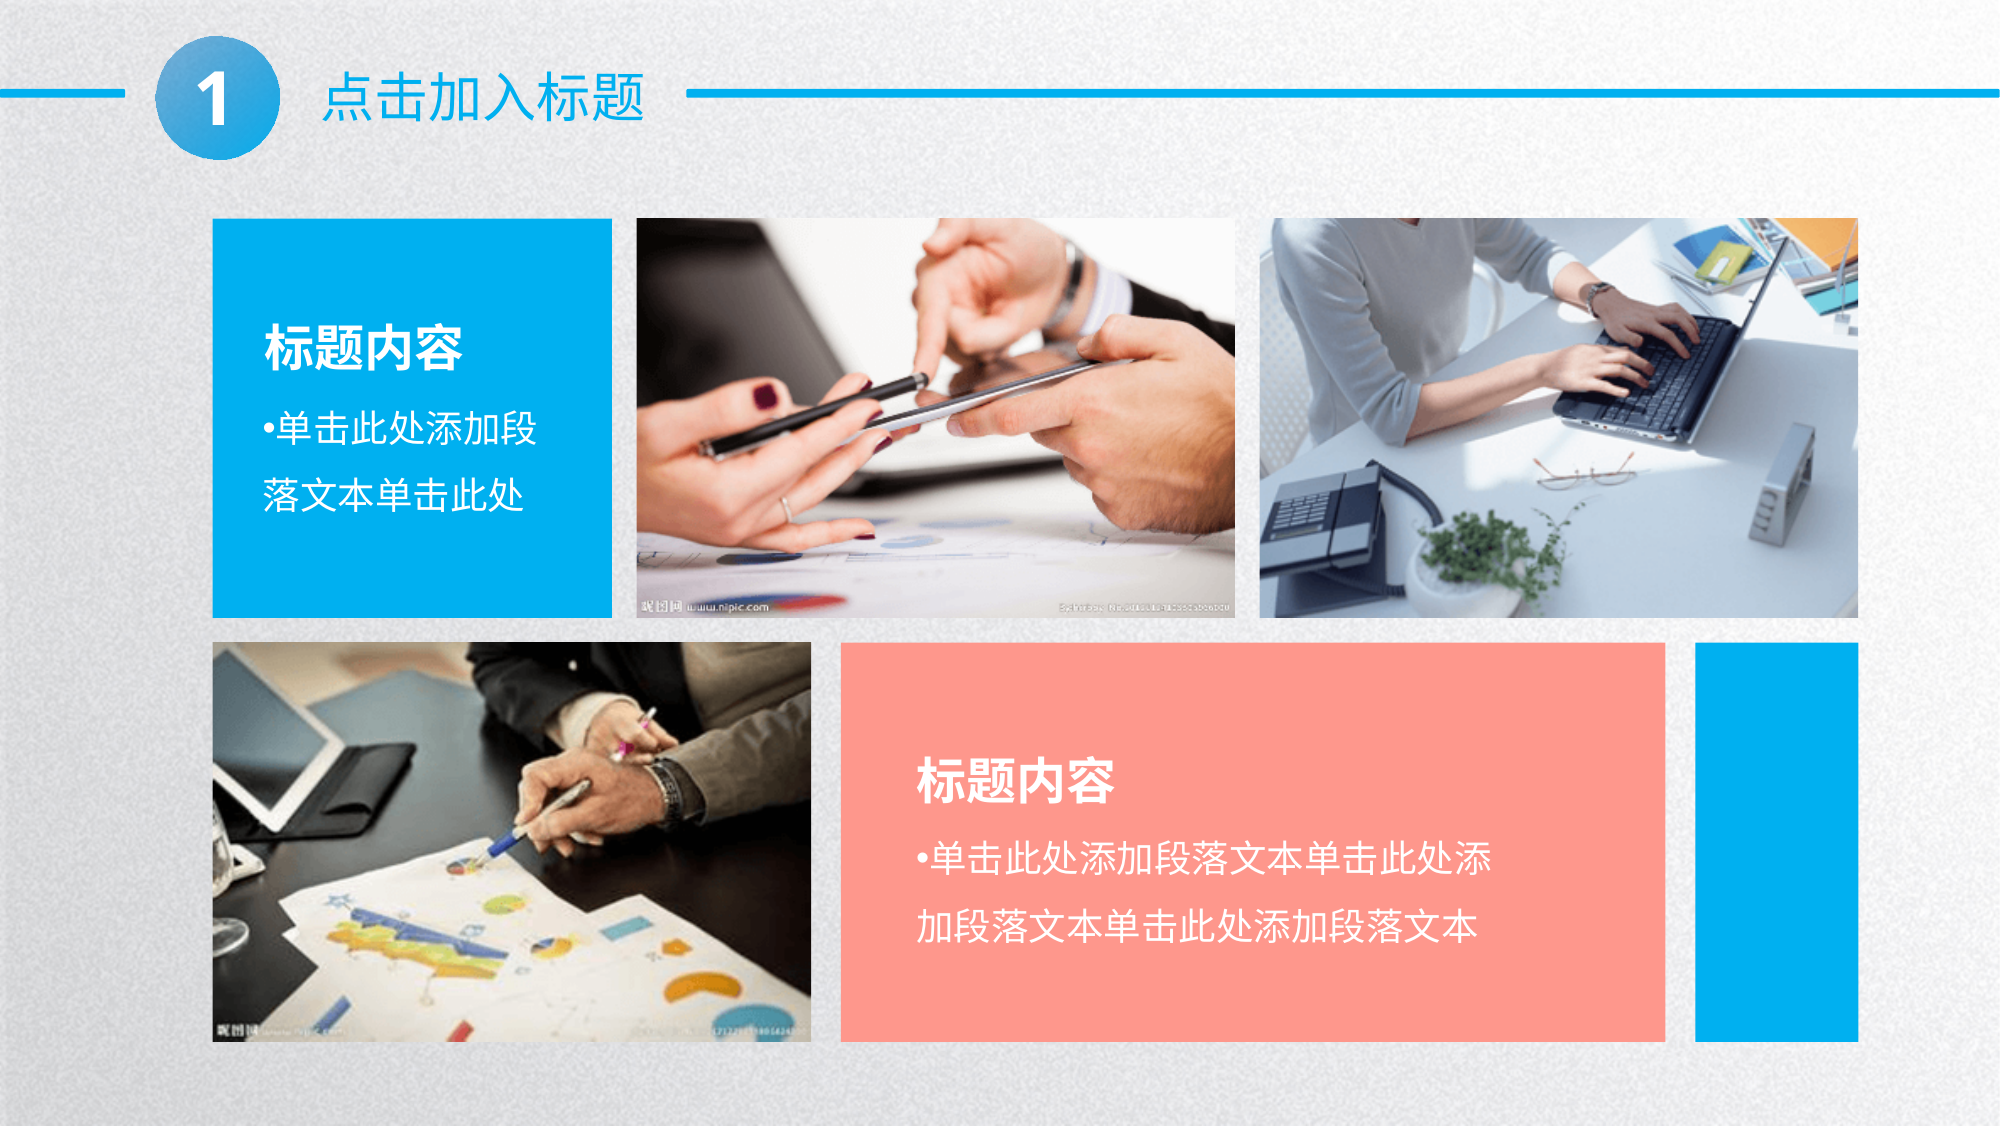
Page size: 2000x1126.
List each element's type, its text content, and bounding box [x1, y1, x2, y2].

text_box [0, 88, 111, 98]
picture [0, 98, 2000, 1126]
picture [0, 0, 2000, 88]
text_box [319, 88, 2000, 98]
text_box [116, 35, 314, 160]
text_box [212, 218, 1859, 1043]
text_box 点击加入标题 [319, 56, 661, 86]
text_box 点击加入标题 [319, 109, 661, 136]
